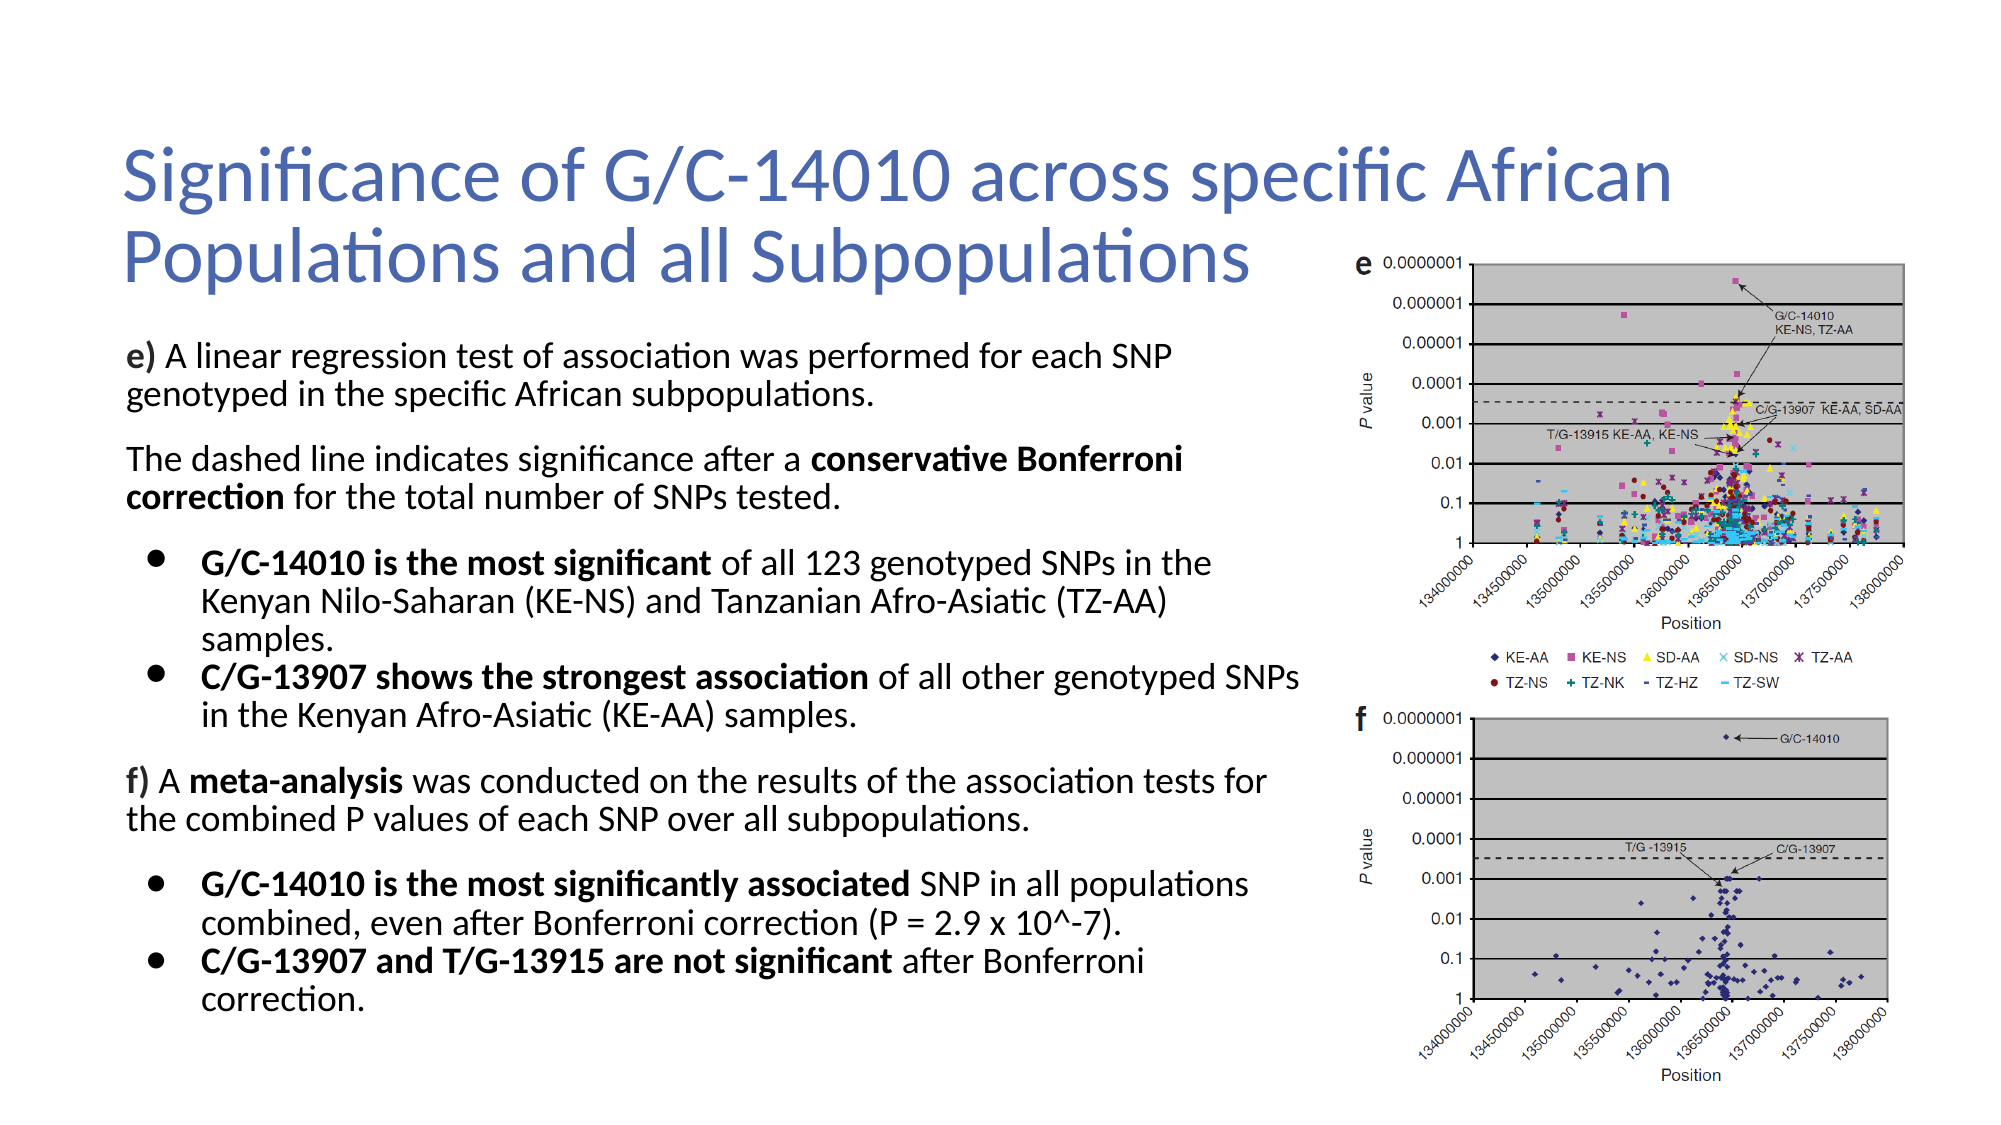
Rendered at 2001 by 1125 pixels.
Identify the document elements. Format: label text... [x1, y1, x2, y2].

title Significance of G/C-14010 across specific African Populations and all Subpopulations [107, 81, 1875, 354]
list e) A linear regression test of association was performed for each SNP genotyped in the specific African subpopulations. The dashed line indicates significance after a conservative Bonferroni correction for the total number of SNPs tested. G/C-14010 is the most significant of all 123 genotyped SNPs in the Kenyan Nilo-Saharan (KE-NS) and Tanzanian Afro-Asiatic (TZ-AA) samples. C/G-13907 shows the strongest association of all other genotyped SNPs in the Kenyan Afro-Asiatic (KE-AA) samples. f) A meta-analysis was conducted on the results of the association tests for the combined P values of each SNP over all subpopulations. G/C-14010 is the most significantly associated SNP in all populations combined, even after Bonferroni correction (P = 2.9 x 10^-7). C/G-13907 and T/G-13915 are not significant after Bonferroni correction. [111, 329, 1319, 1062]
picture [1348, 238, 1919, 1089]
